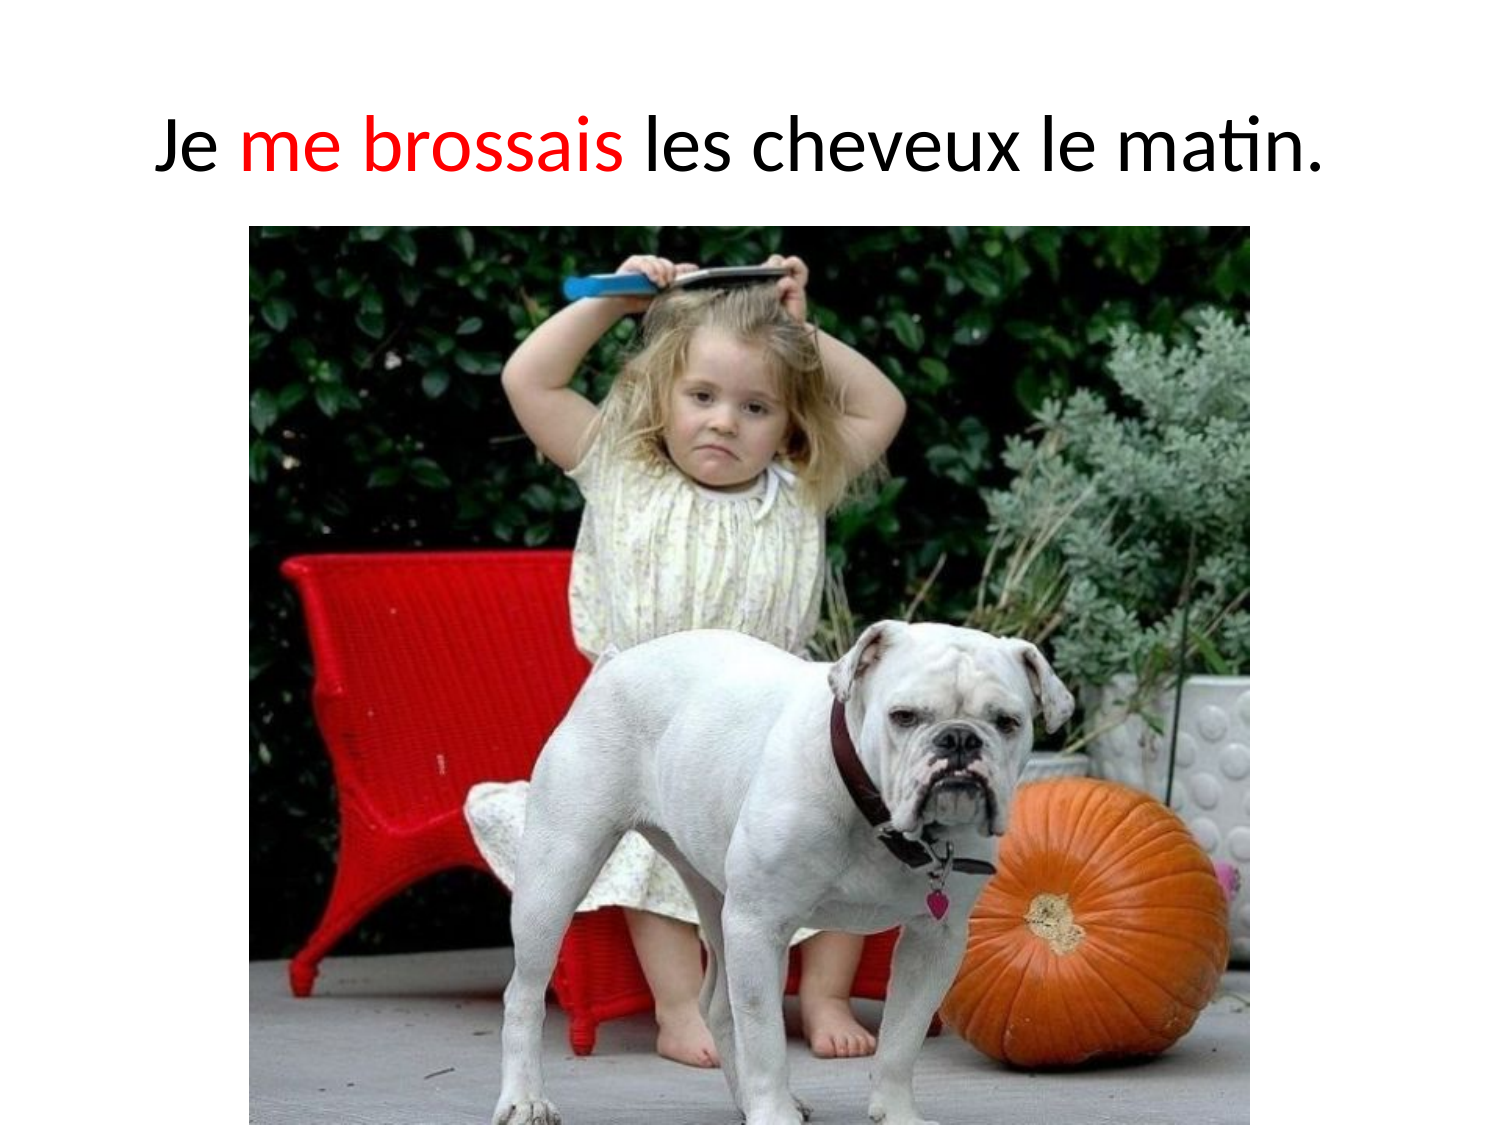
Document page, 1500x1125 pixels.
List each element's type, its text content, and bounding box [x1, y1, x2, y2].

title Je me brossais les cheveux le matin. [75, 45, 1425, 233]
picture [249, 226, 1251, 1125]
